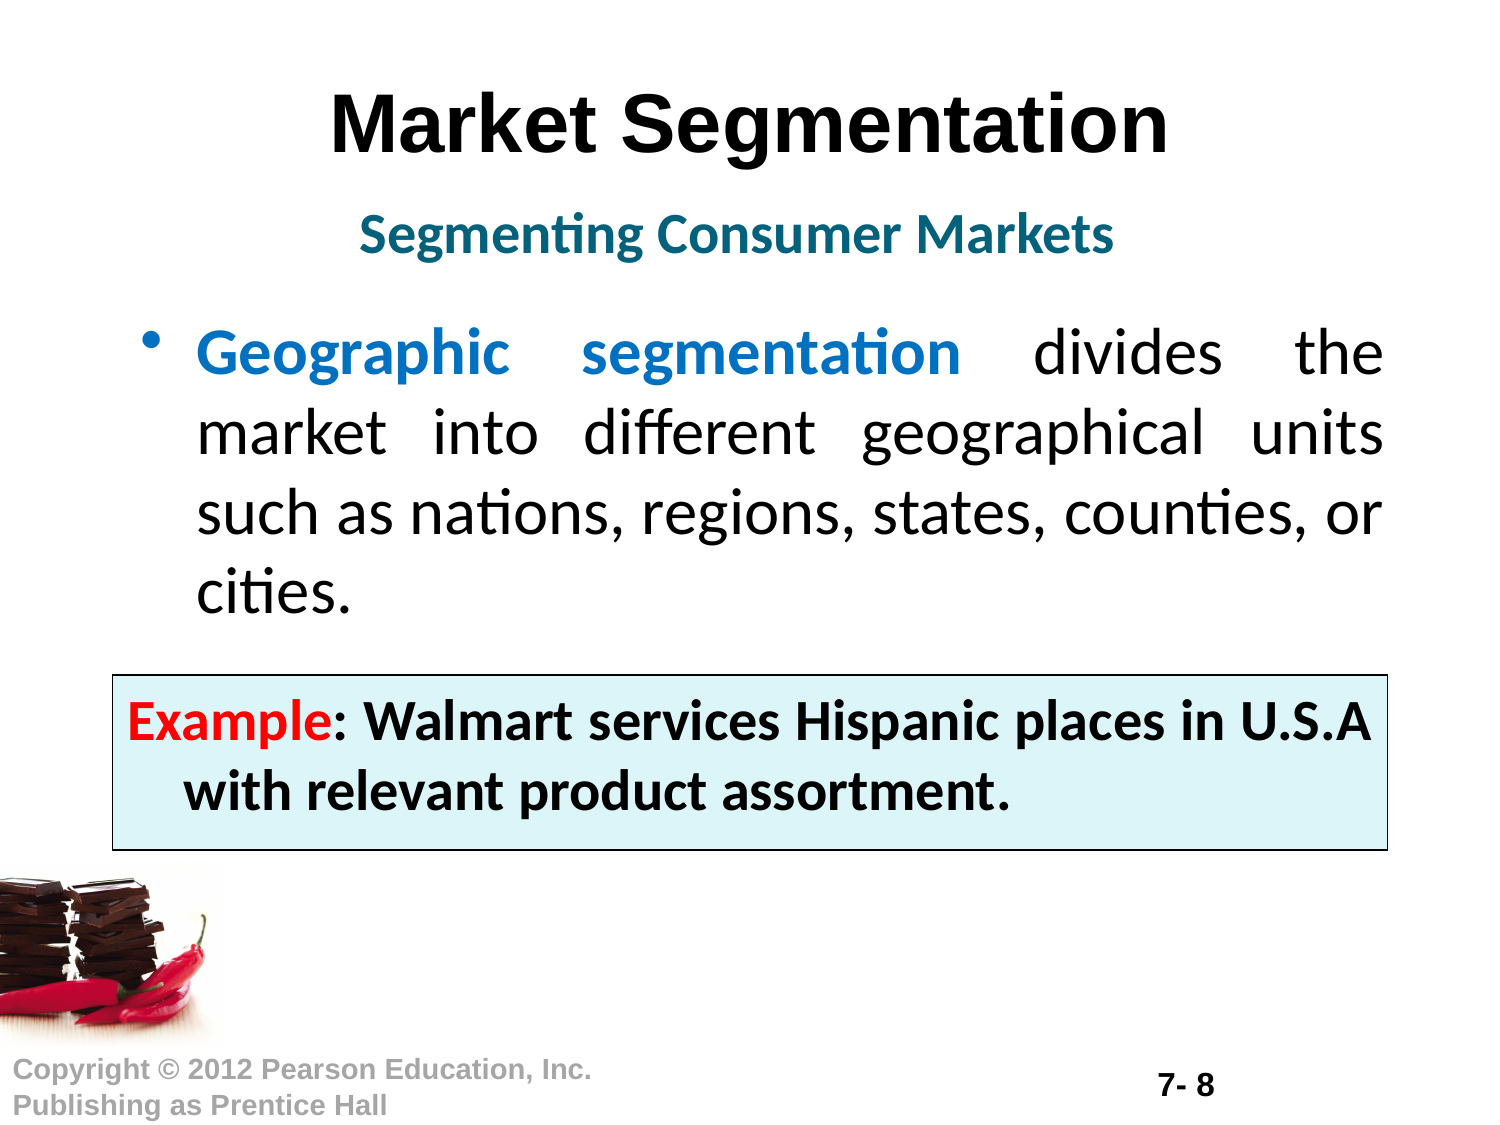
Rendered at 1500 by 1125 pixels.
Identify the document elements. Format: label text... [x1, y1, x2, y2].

text_box Example: Walmart services Hispanic places in U.S.A with relevant product assortment. [112, 675, 1388, 850]
list Geographic segmentation divides the market into different geographical units such as nations, regions, states, counties, or cities. [124, 299, 1401, 626]
list Segmenting Consumer Markets [149, 187, 1326, 251]
title Market Segmentation [112, 37, 1388, 226]
picture [0, 862, 225, 1050]
